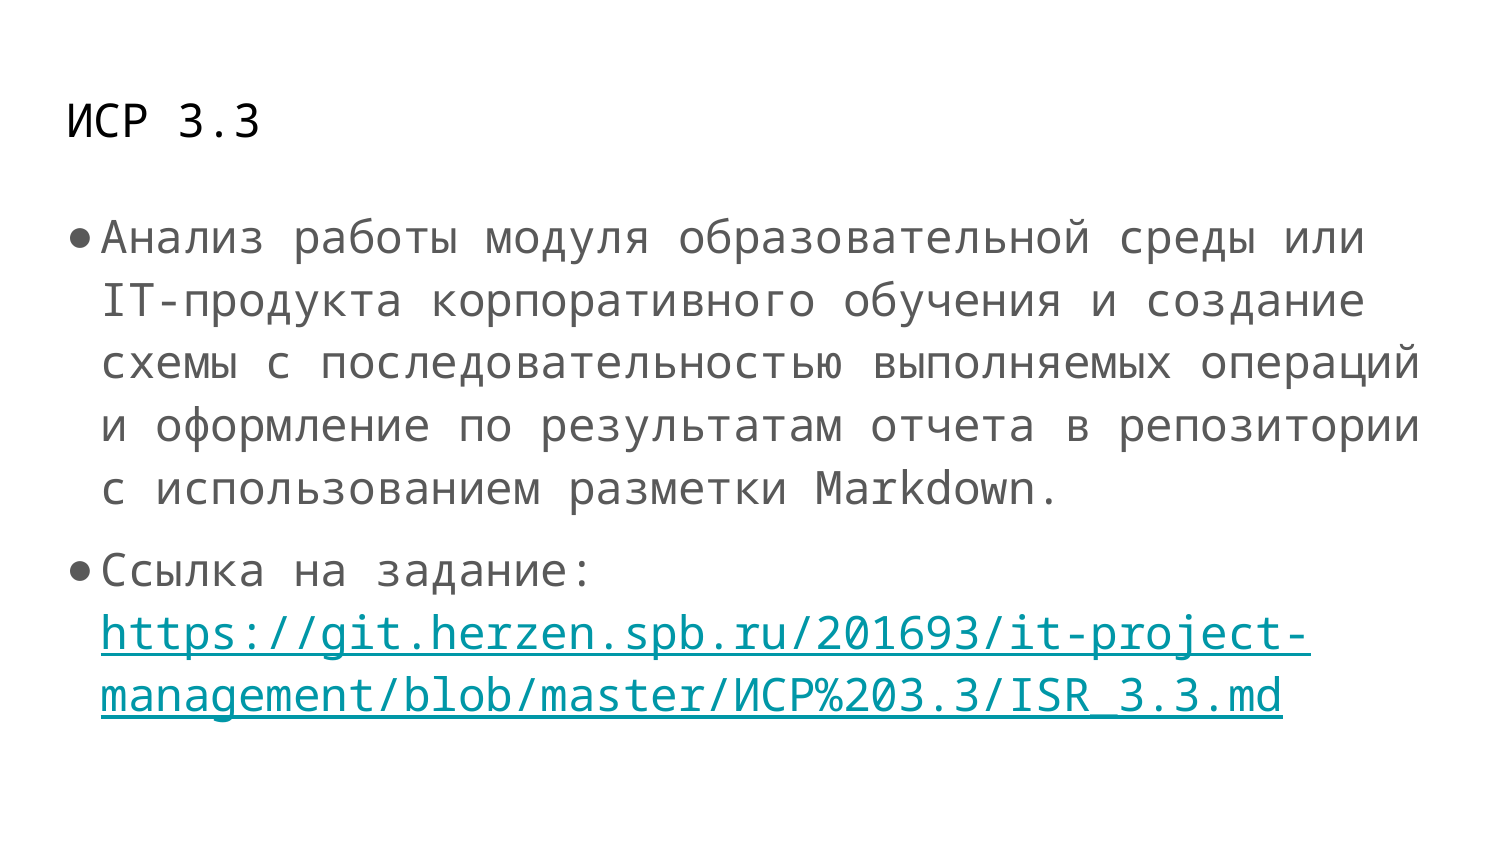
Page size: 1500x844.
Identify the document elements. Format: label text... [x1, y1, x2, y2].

list Анализ работы модуля образовательной среды или IT-продукта корпоративного обучения и создание схемы с последовательностью выполняемых операций и оформление по результатам отчета в репозитории с использованием разметки Markdown. Ссылка на задание: https://git.herzen.spb.ru/201693/it-project-management/blob/master/ИСР%203.3/ISR_3.3.md [51, 189, 1449, 750]
title ИСР 3.3 [51, 72, 1449, 167]
